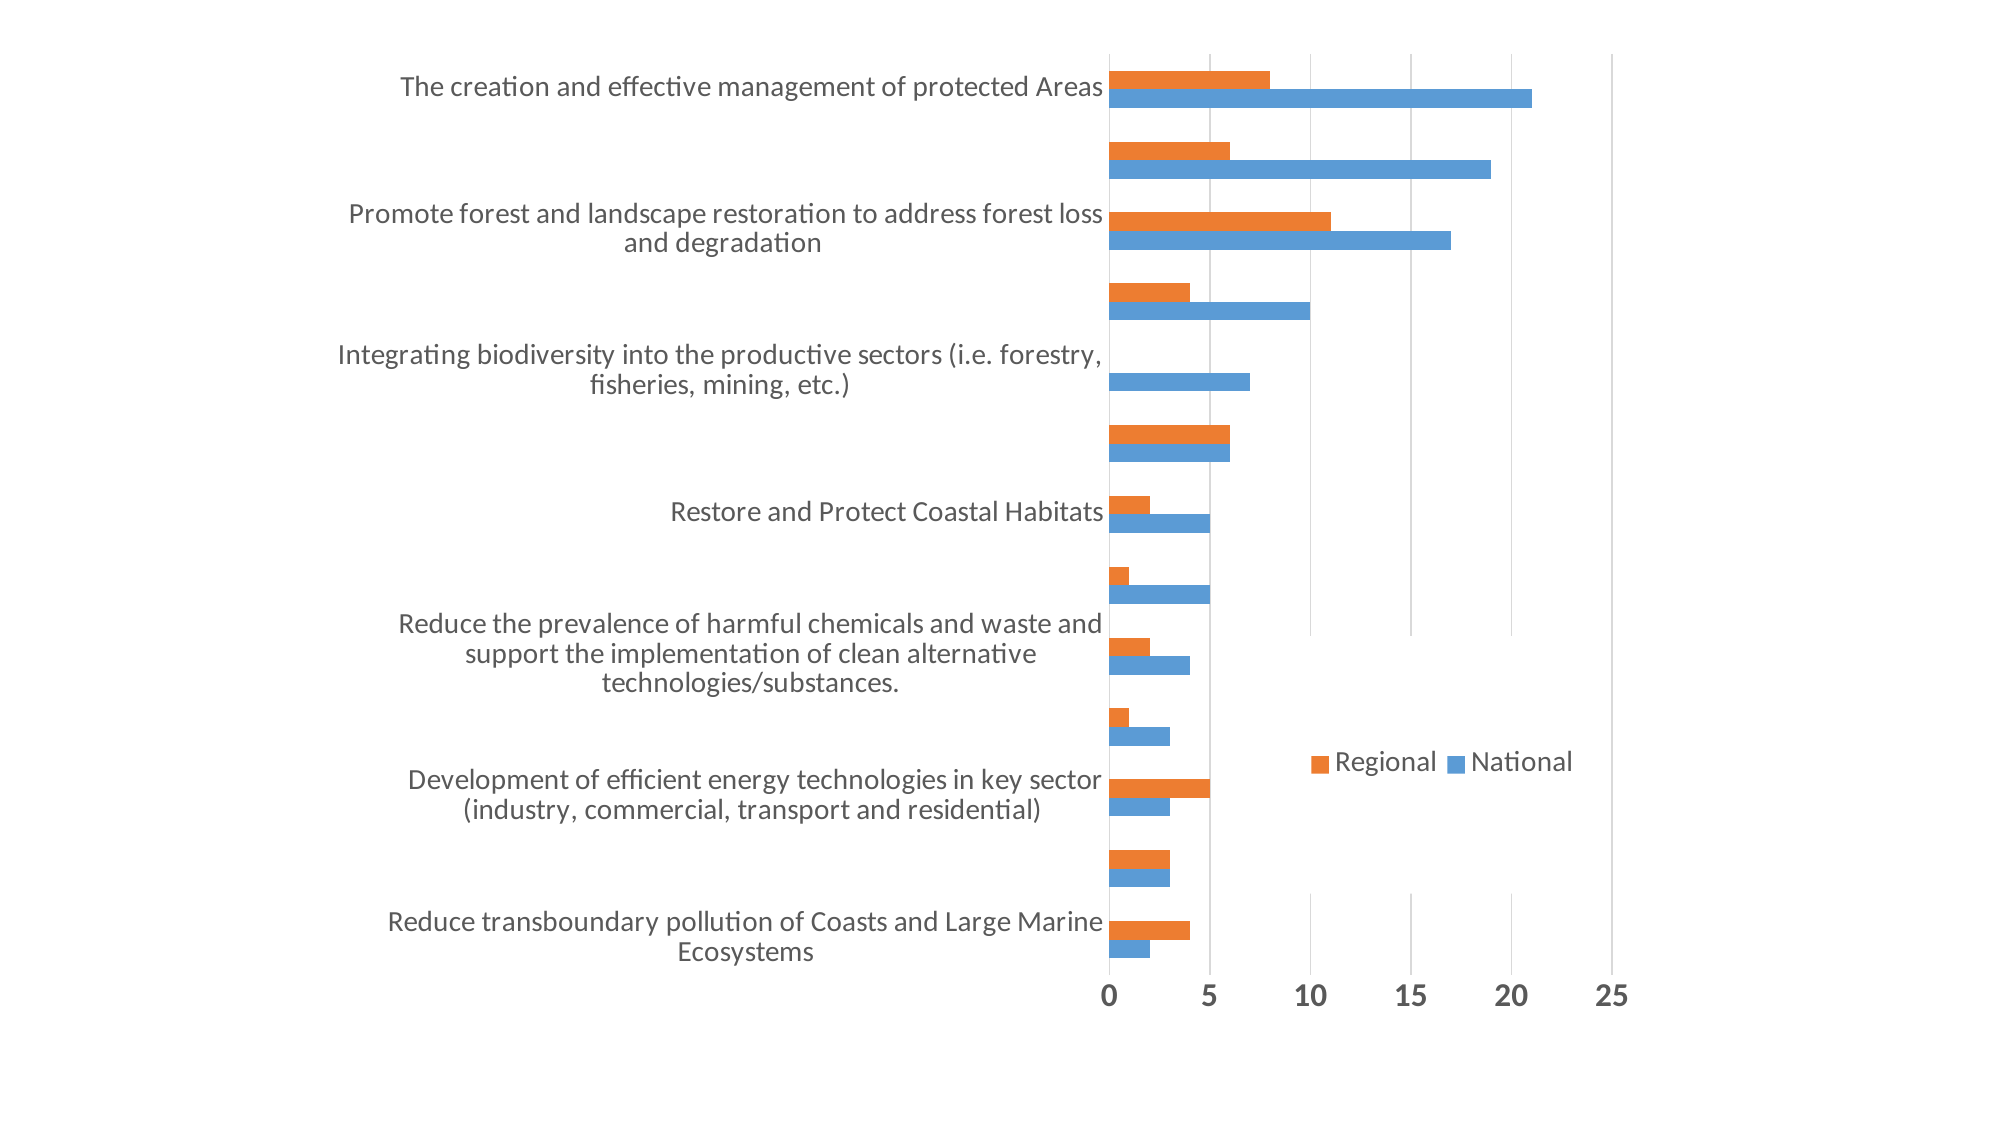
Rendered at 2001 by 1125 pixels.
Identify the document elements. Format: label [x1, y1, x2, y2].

chart [310, 32, 1657, 1088]
